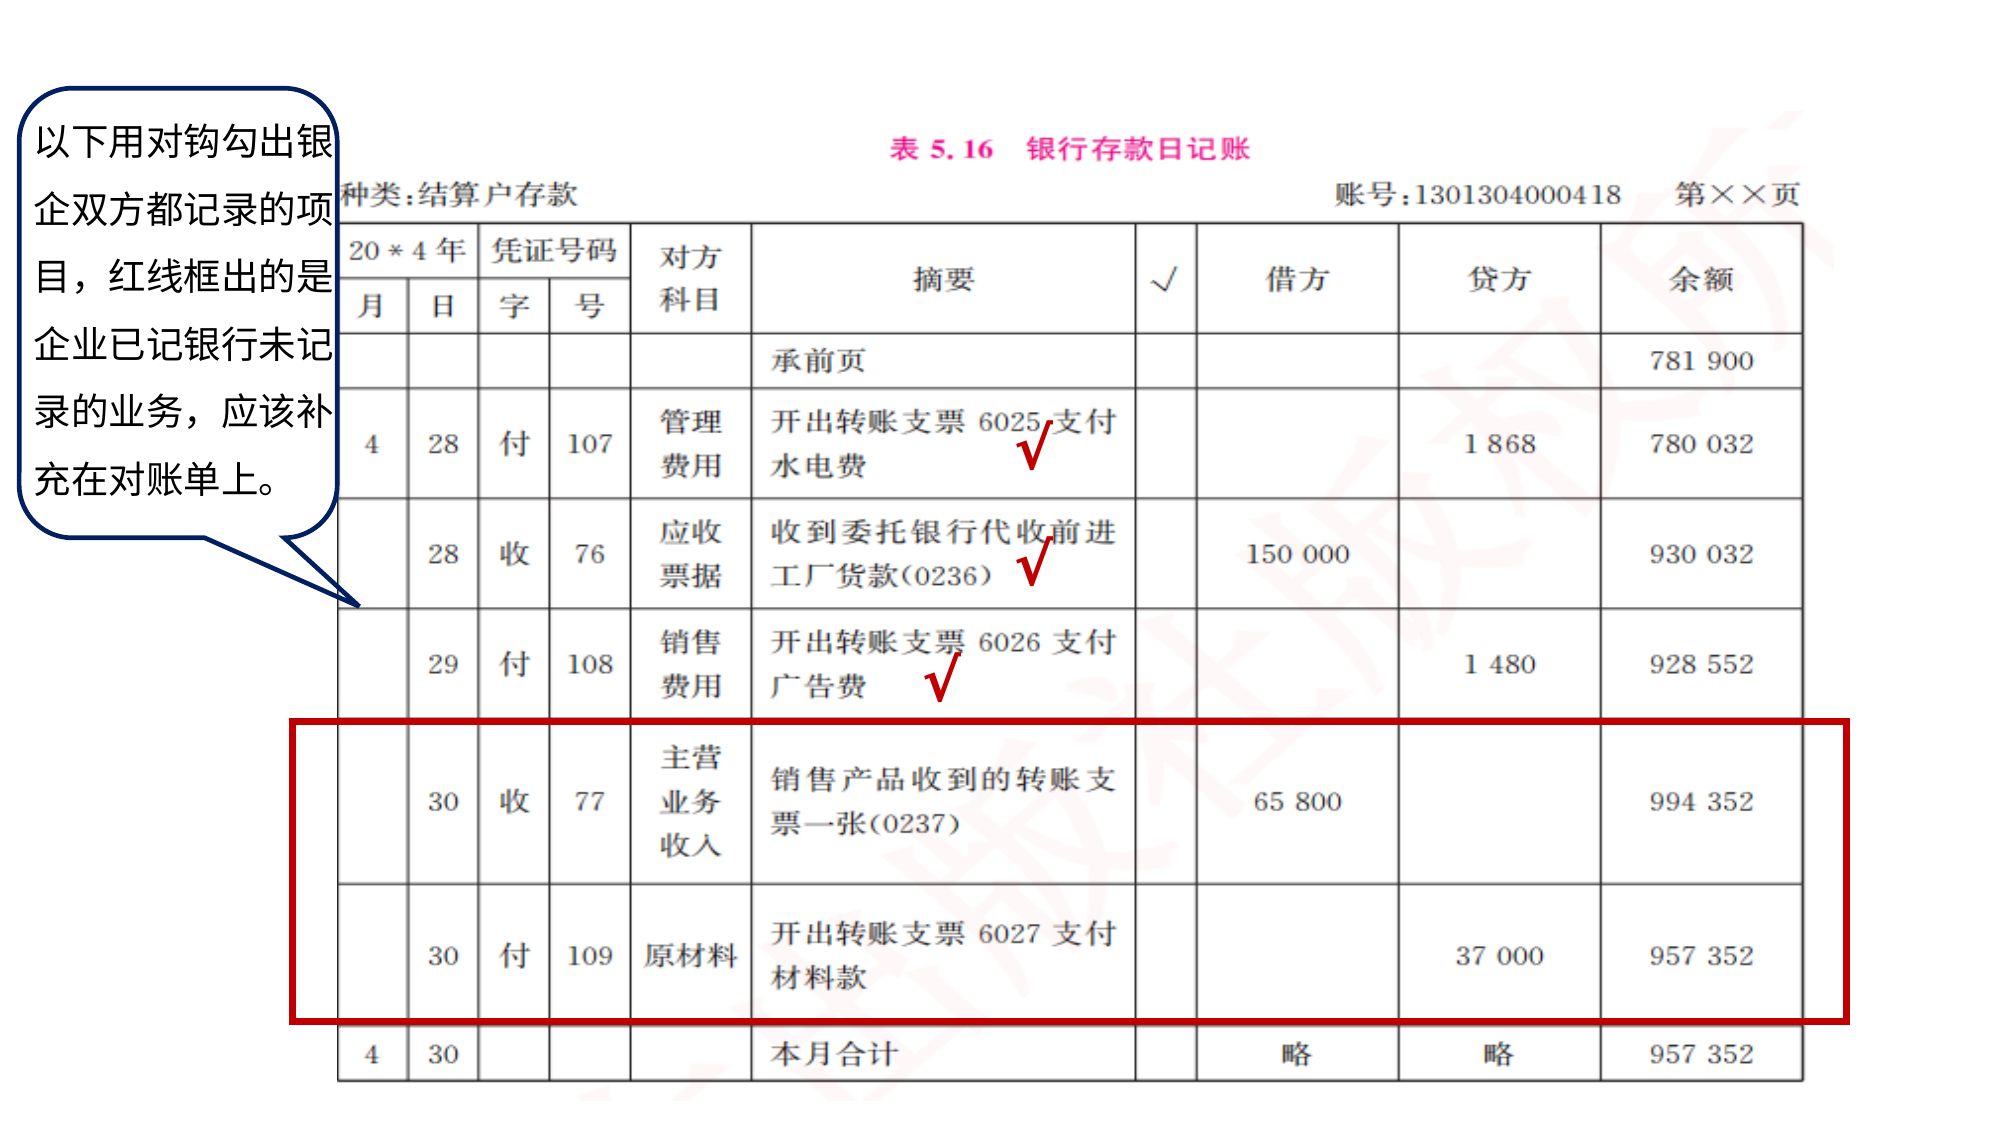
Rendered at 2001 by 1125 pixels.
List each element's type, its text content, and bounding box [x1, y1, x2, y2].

text_box 以下用对钩勾出银企双方都记录的项目，红线框出的是企业已记银行未记录的业务，应该补充在对账单上。 [19, 88, 359, 582]
text_box [291, 720, 337, 1022]
text_box [1834, 720, 1848, 1022]
text_box [301, 582, 337, 598]
picture [337, 111, 1834, 1101]
